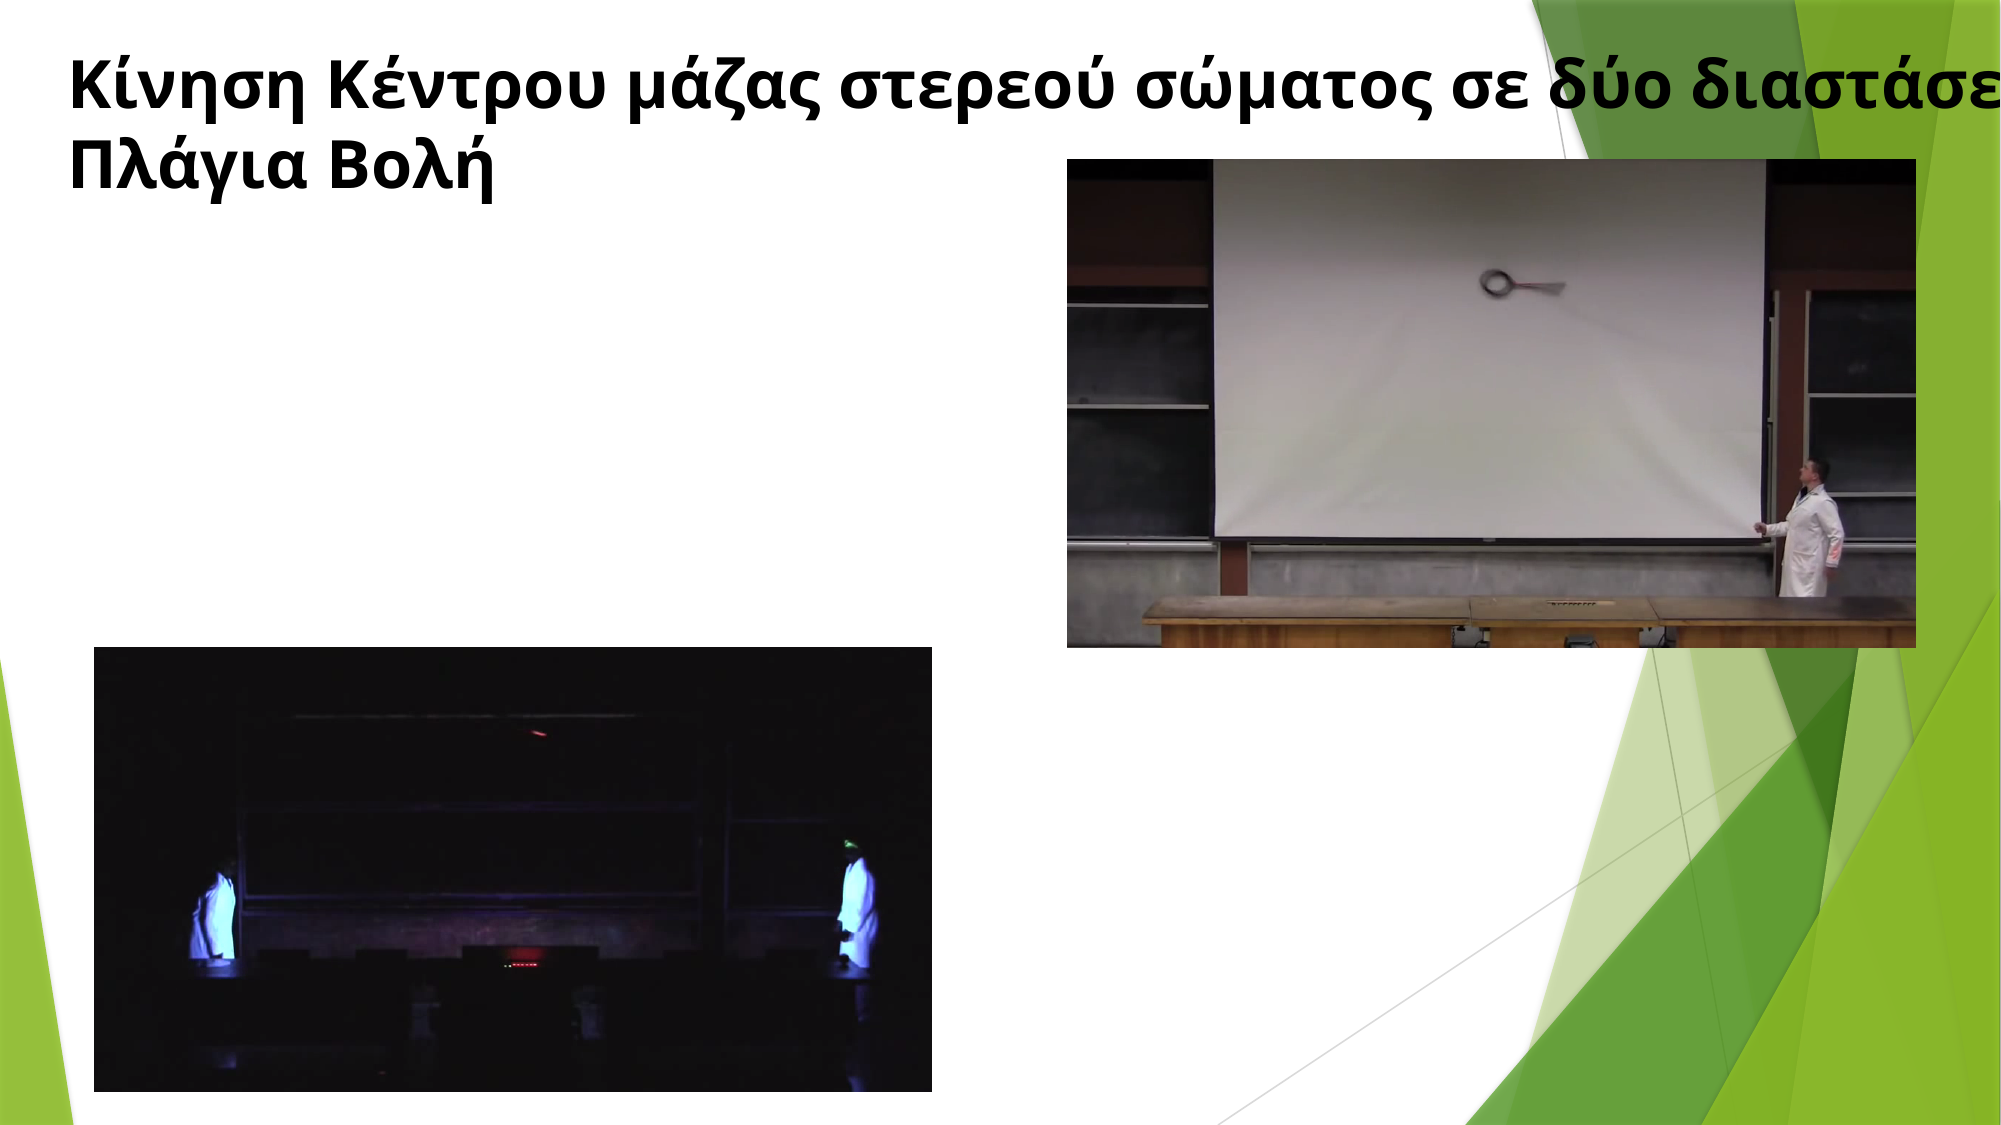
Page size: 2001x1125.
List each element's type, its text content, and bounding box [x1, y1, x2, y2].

text_box Κίνηση Κέντρου μάζας στερεού σώματος σε δύο διαστάσεις Πλάγια Βολή [52, 34, 2000, 209]
picture [93, 646, 932, 1093]
picture [1066, 158, 1917, 648]
